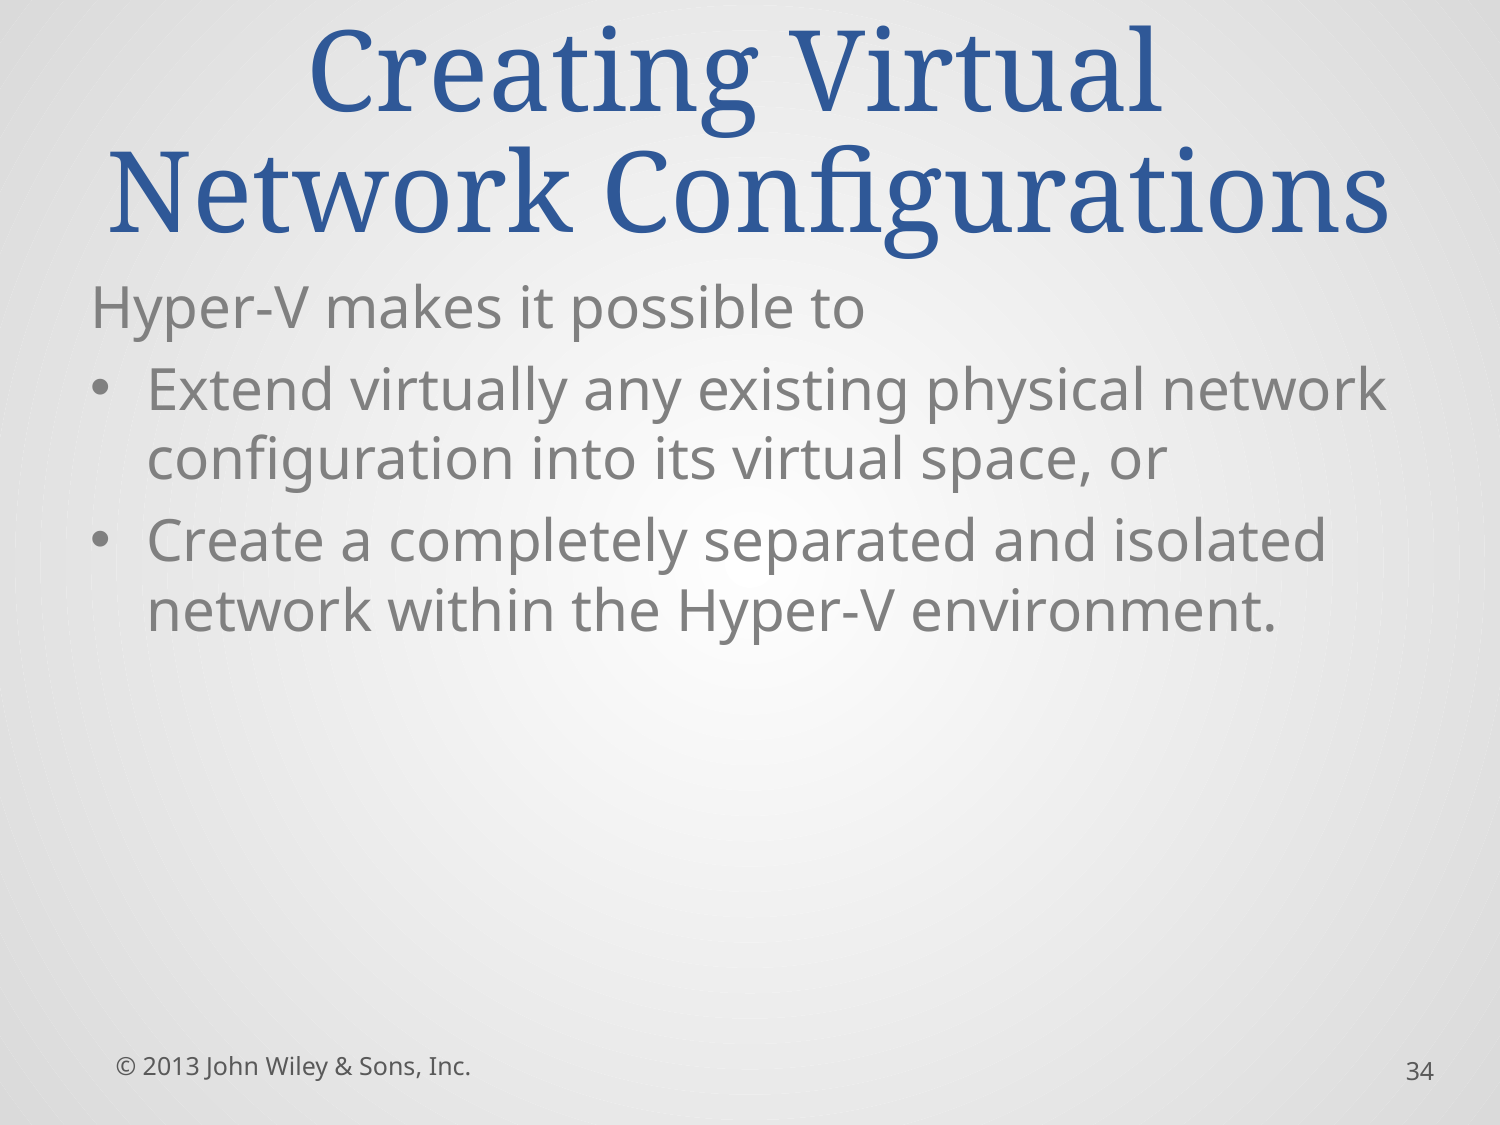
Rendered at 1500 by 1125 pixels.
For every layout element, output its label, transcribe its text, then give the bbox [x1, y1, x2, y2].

slide_number 34 [1401, 1042, 1494, 1103]
title Creating Virtual Network Configurations [75, 0, 1425, 262]
footer © 2013 John Wiley & Sons, Inc. [108, 1037, 576, 1098]
list Hyper-V makes it possible to Extend virtually any existing physical network configuration into its virtual space, or Create a completely separated and isolated network within the Hyper-V environment. [75, 262, 1425, 1005]
